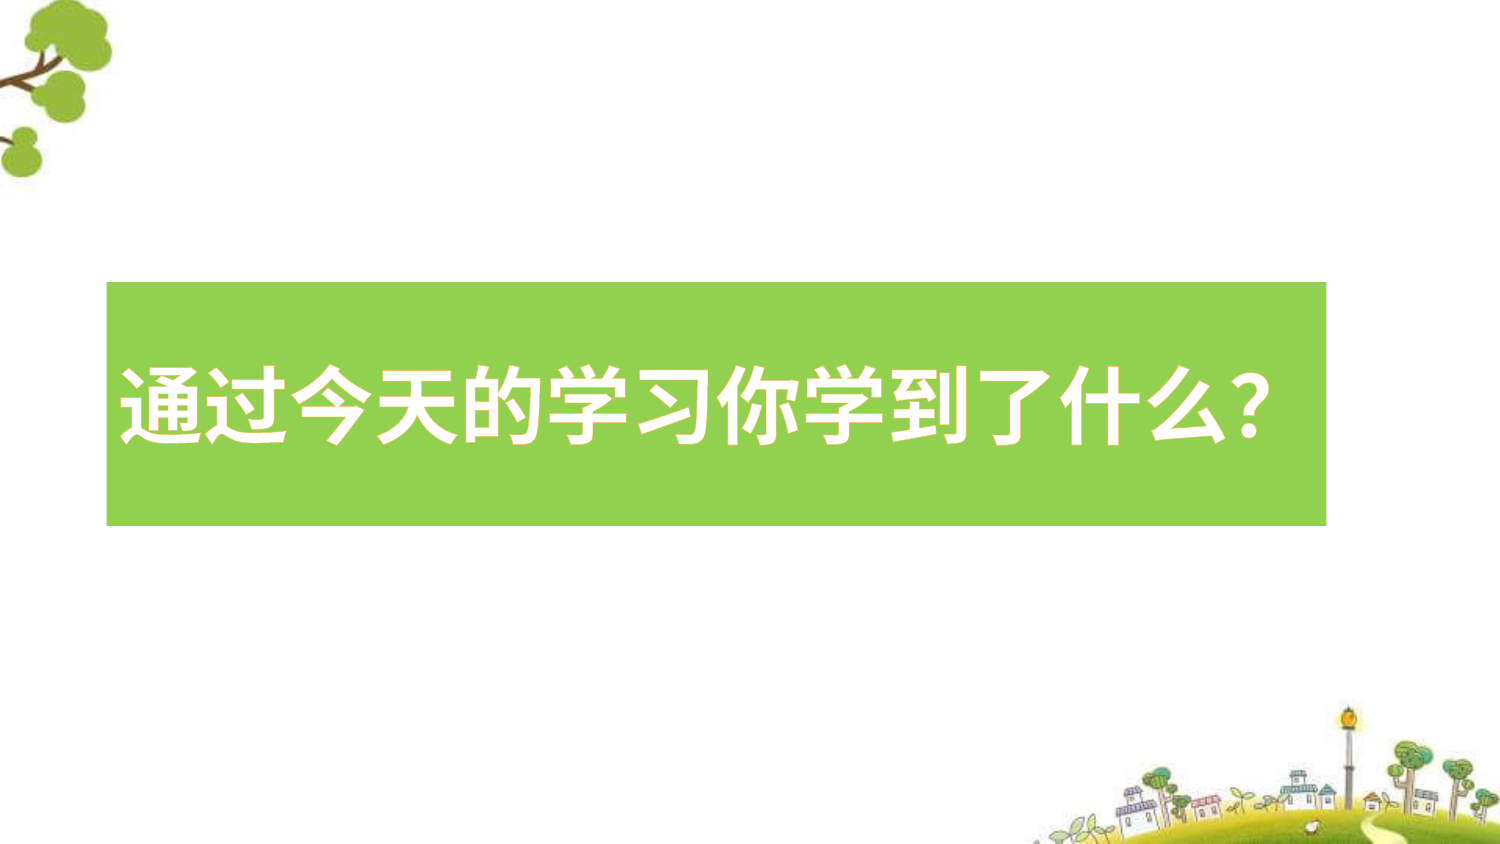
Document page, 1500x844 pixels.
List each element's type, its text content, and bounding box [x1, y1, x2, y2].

picture [0, 0, 1500, 844]
text_box [106, 281, 1327, 527]
text_box 通过今天的学习你学到了什么？ [106, 346, 1257, 461]
